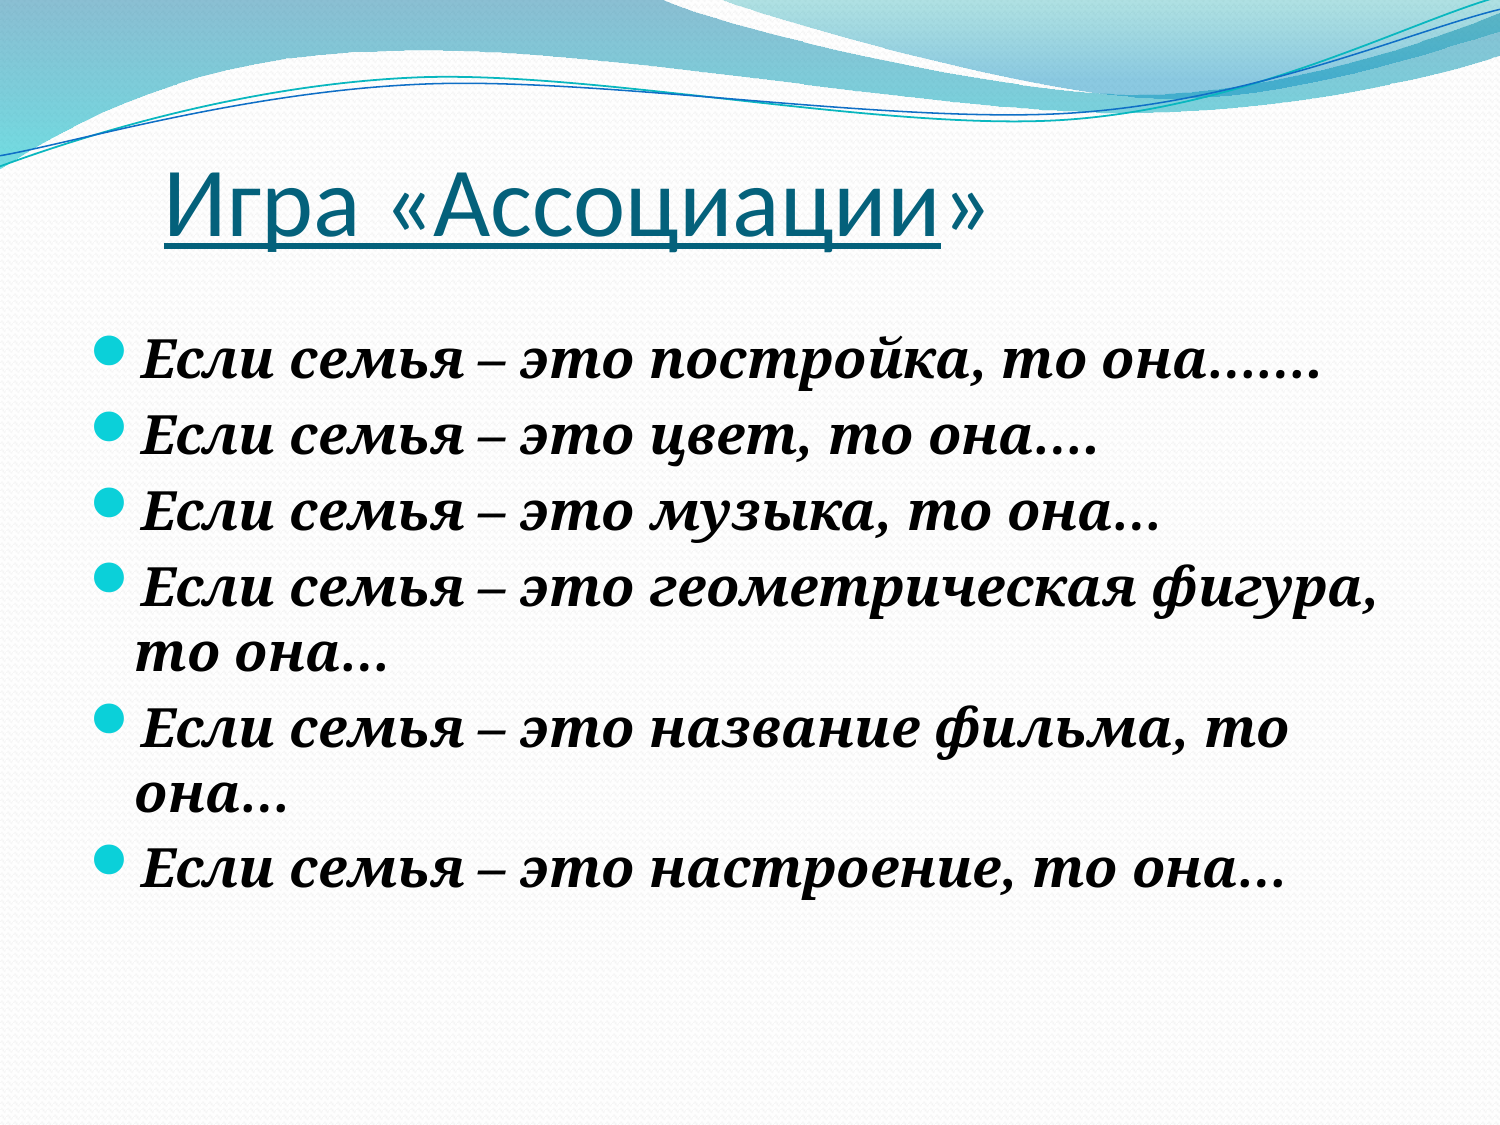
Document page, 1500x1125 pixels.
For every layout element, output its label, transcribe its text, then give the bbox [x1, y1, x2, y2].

title Игра «Ассоциации» [164, 128, 1332, 257]
list Если семья – это постройка, то она……. Если семья – это цвет, то она…. Если семья – это музыка, то она… Если семья – это геометрическая фигура, то она… Если семья – это название фильма, то она… Если семья – это настроение, то она… [75, 317, 1425, 1038]
